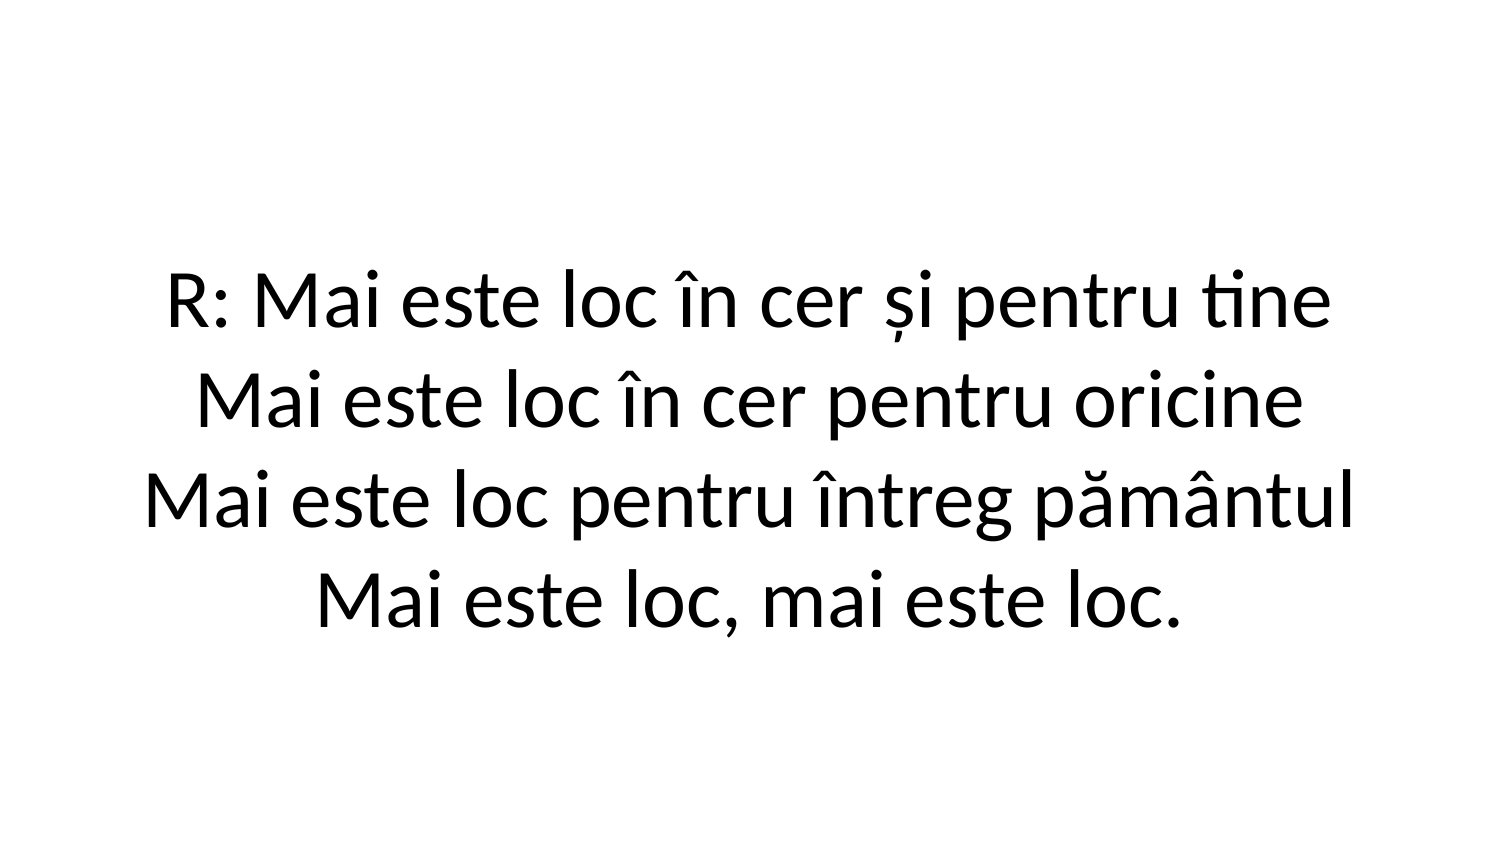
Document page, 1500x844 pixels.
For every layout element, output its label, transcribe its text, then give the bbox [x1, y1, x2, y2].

text_box R: Mai este loc în cer și pentru tine Mai este loc în cer pentru oricine Mai este loc pentru întreg pământul Mai este loc, mai este loc. [127, 192, 1373, 652]
